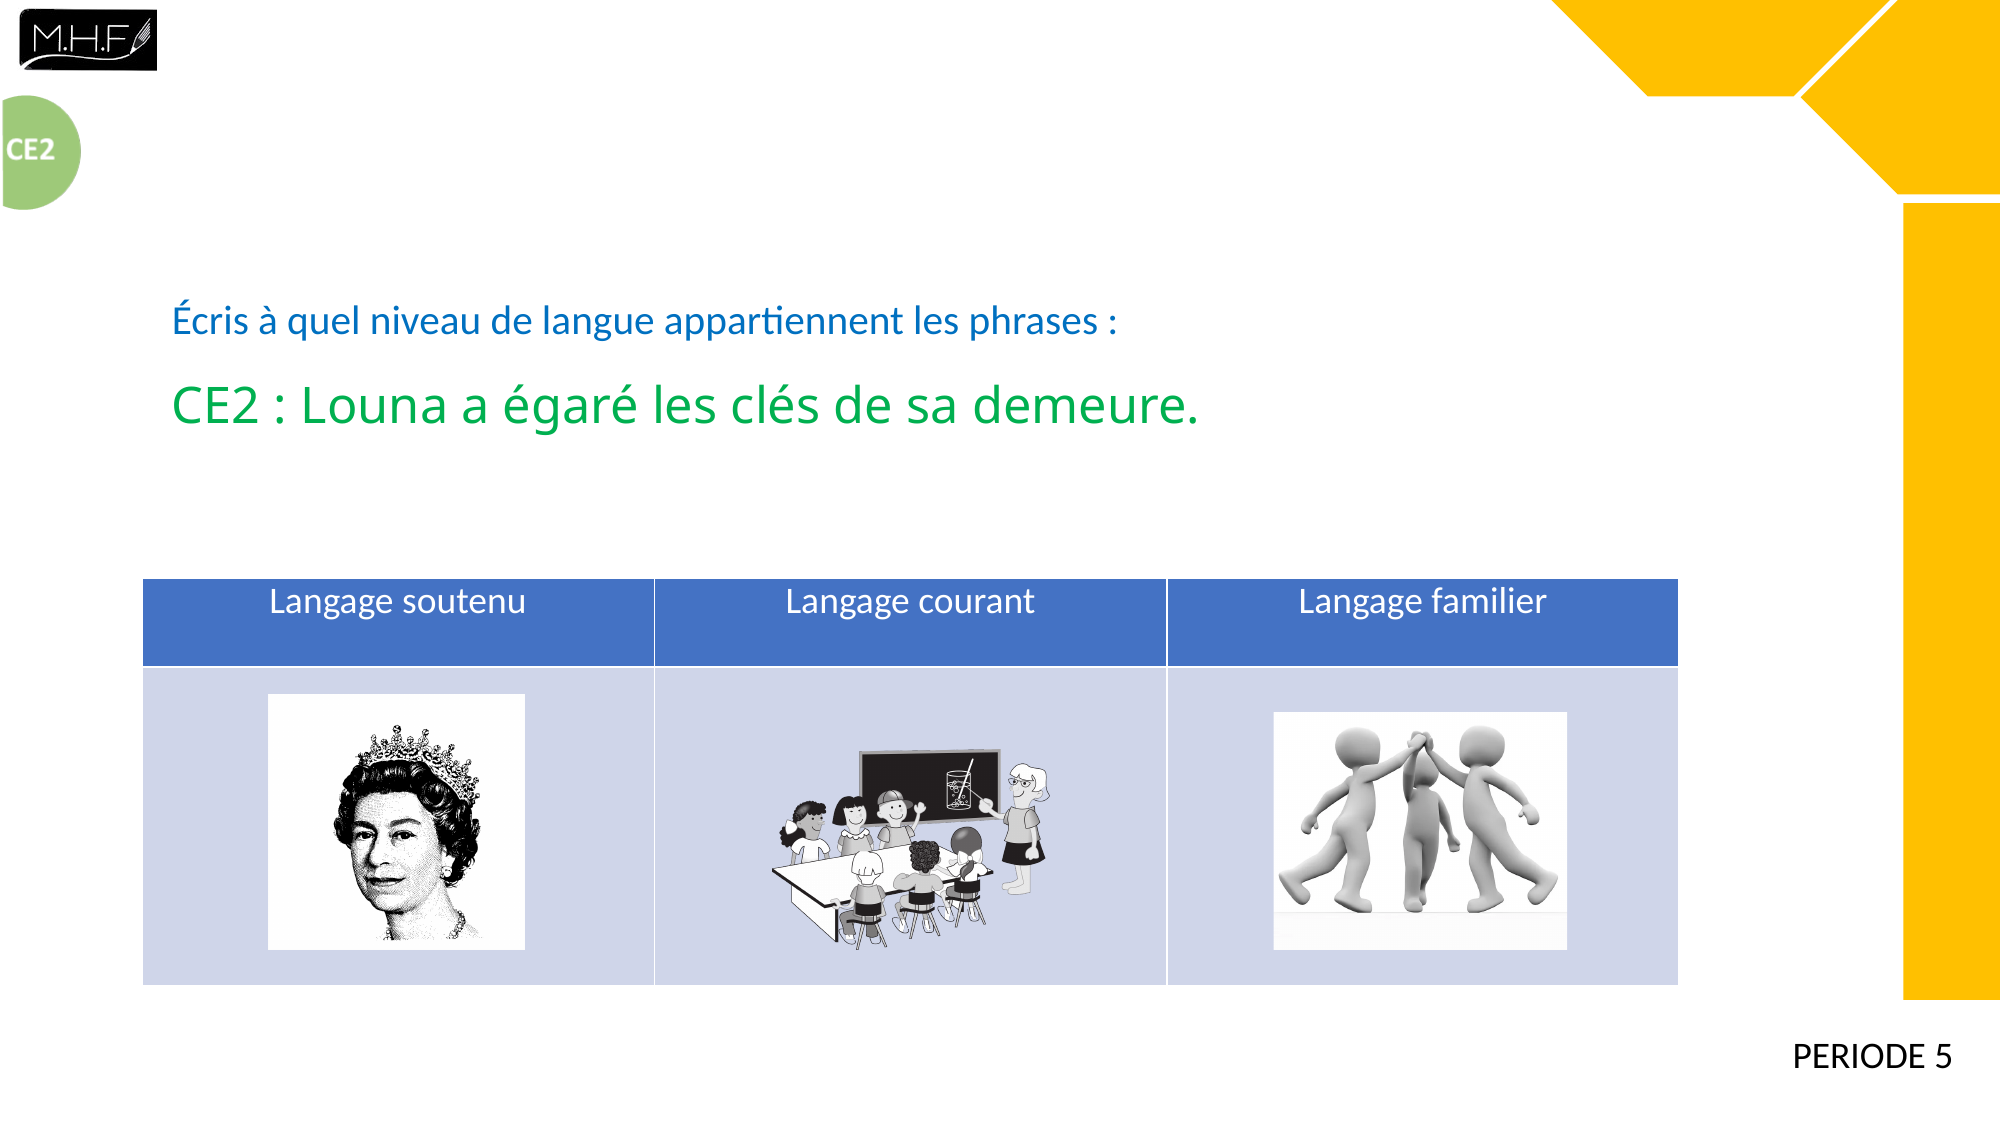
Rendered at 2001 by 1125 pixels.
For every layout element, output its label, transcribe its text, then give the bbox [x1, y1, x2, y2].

table_cell [1168, 668, 1678, 985]
text_box [1549, 0, 1892, 98]
text_box PERIODE 5 [1364, 1023, 1969, 1125]
table_header Langage courant [655, 579, 1166, 666]
picture [0, 95, 101, 210]
picture [772, 749, 1050, 950]
text_box [1902, 202, 2000, 1001]
table_header Langage soutenu [143, 579, 654, 666]
table_cell [143, 668, 654, 985]
picture [268, 694, 525, 950]
title Écris à quel niveau de langue appartiennent les phrases : CE2 : Louna a égaré les clés de sa demeure. [156, 258, 1770, 596]
table_header Langage familier [1168, 579, 1678, 666]
text_box [1799, 0, 2000, 196]
picture [1273, 712, 1568, 950]
table_cell [655, 668, 1166, 985]
picture [16, 7, 157, 74]
